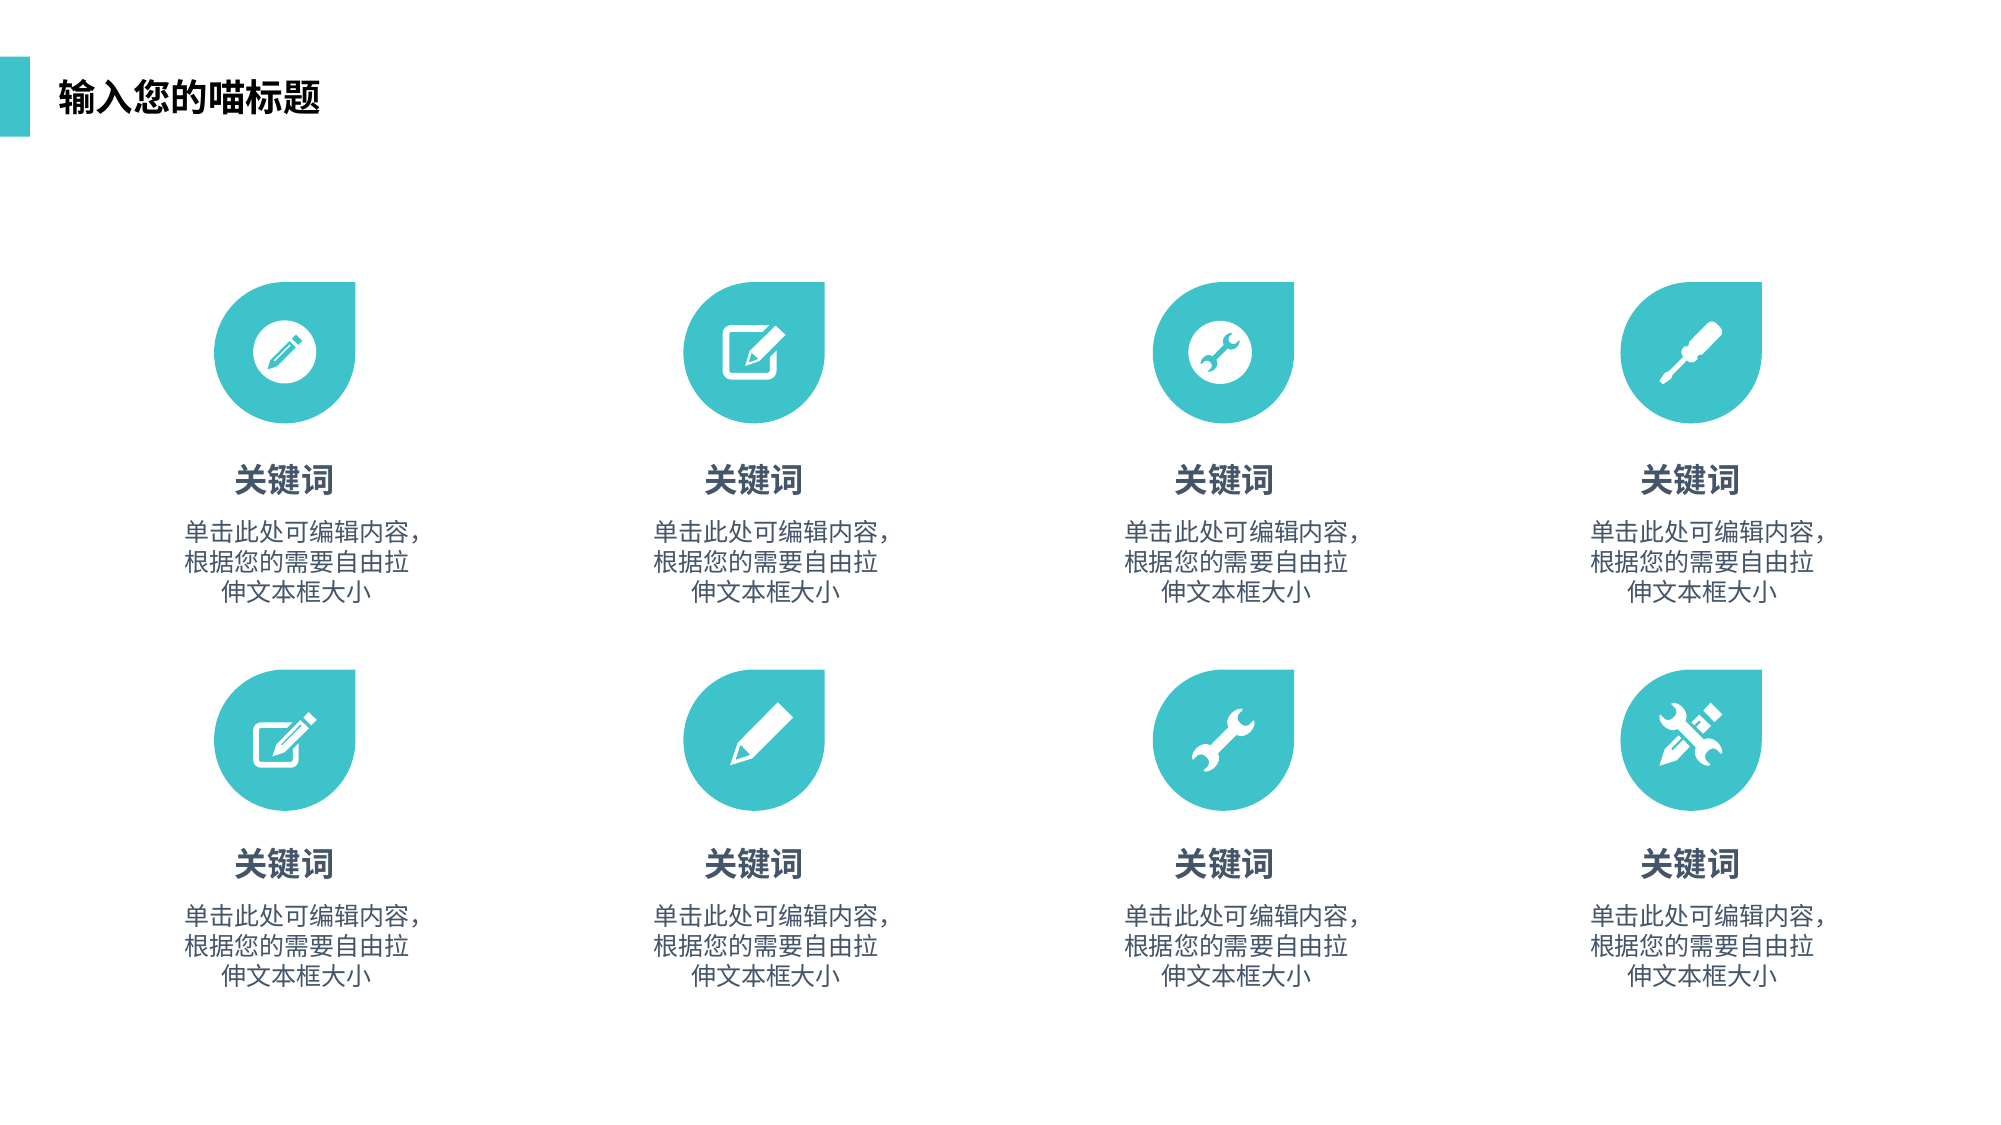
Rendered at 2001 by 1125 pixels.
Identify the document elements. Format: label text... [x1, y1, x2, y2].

text_box [1659, 735, 1690, 766]
text_box [1151, 668, 1296, 812]
text_box [1703, 702, 1723, 723]
text_box [213, 668, 357, 812]
text_box [213, 281, 357, 425]
text_box [1191, 708, 1255, 772]
text_box [1151, 281, 1296, 425]
text_box 关键词 [562, 843, 946, 884]
text_box 单击此处可编辑内容，根据您的需要自由拉伸文本框大小 [1588, 516, 1816, 607]
text_box 输入您的喵标题 [43, 66, 389, 127]
text_box 关键词 [92, 843, 477, 884]
text_box [682, 281, 826, 425]
text_box 关键词 [92, 459, 477, 500]
text_box 单击此处可编辑内容，根据您的需要自由拉伸文本框大小 [1123, 516, 1351, 607]
text_box 单击此处可编辑内容，根据您的需要自由拉伸文本框大小 [1123, 900, 1351, 991]
text_box [272, 720, 309, 757]
text_box 关键词 [1032, 843, 1417, 884]
text_box [303, 712, 317, 726]
text_box 关键词 [1498, 459, 1883, 500]
text_box [1619, 281, 1763, 425]
text_box 单击此处可编辑内容，根据您的需要自由拉伸文本框大小 [1588, 900, 1816, 991]
text_box 关键词 [1032, 459, 1417, 500]
text_box 单击此处可编辑内容，根据您的需要自由拉伸文本框大小 [183, 900, 411, 991]
text_box [730, 702, 794, 766]
text_box 单击此处可编辑内容，根据您的需要自由拉伸文本框大小 [183, 516, 411, 607]
text_box [253, 320, 317, 384]
text_box [253, 722, 299, 768]
text_box [1659, 321, 1723, 385]
text_box 单击此处可编辑内容，根据您的需要自由拉伸文本框大小 [652, 900, 880, 991]
text_box [1659, 702, 1723, 766]
text_box [1619, 668, 1763, 812]
text_box [1188, 320, 1252, 384]
text_box 单击此处可编辑内容，根据您的需要自由拉伸文本框大小 [652, 516, 880, 607]
text_box [682, 668, 826, 812]
text_box [0, 56, 31, 138]
text_box 关键词 [1498, 843, 1883, 884]
text_box [722, 325, 777, 380]
text_box [1691, 714, 1712, 734]
text_box 关键词 [562, 459, 946, 500]
text_box [745, 325, 786, 366]
